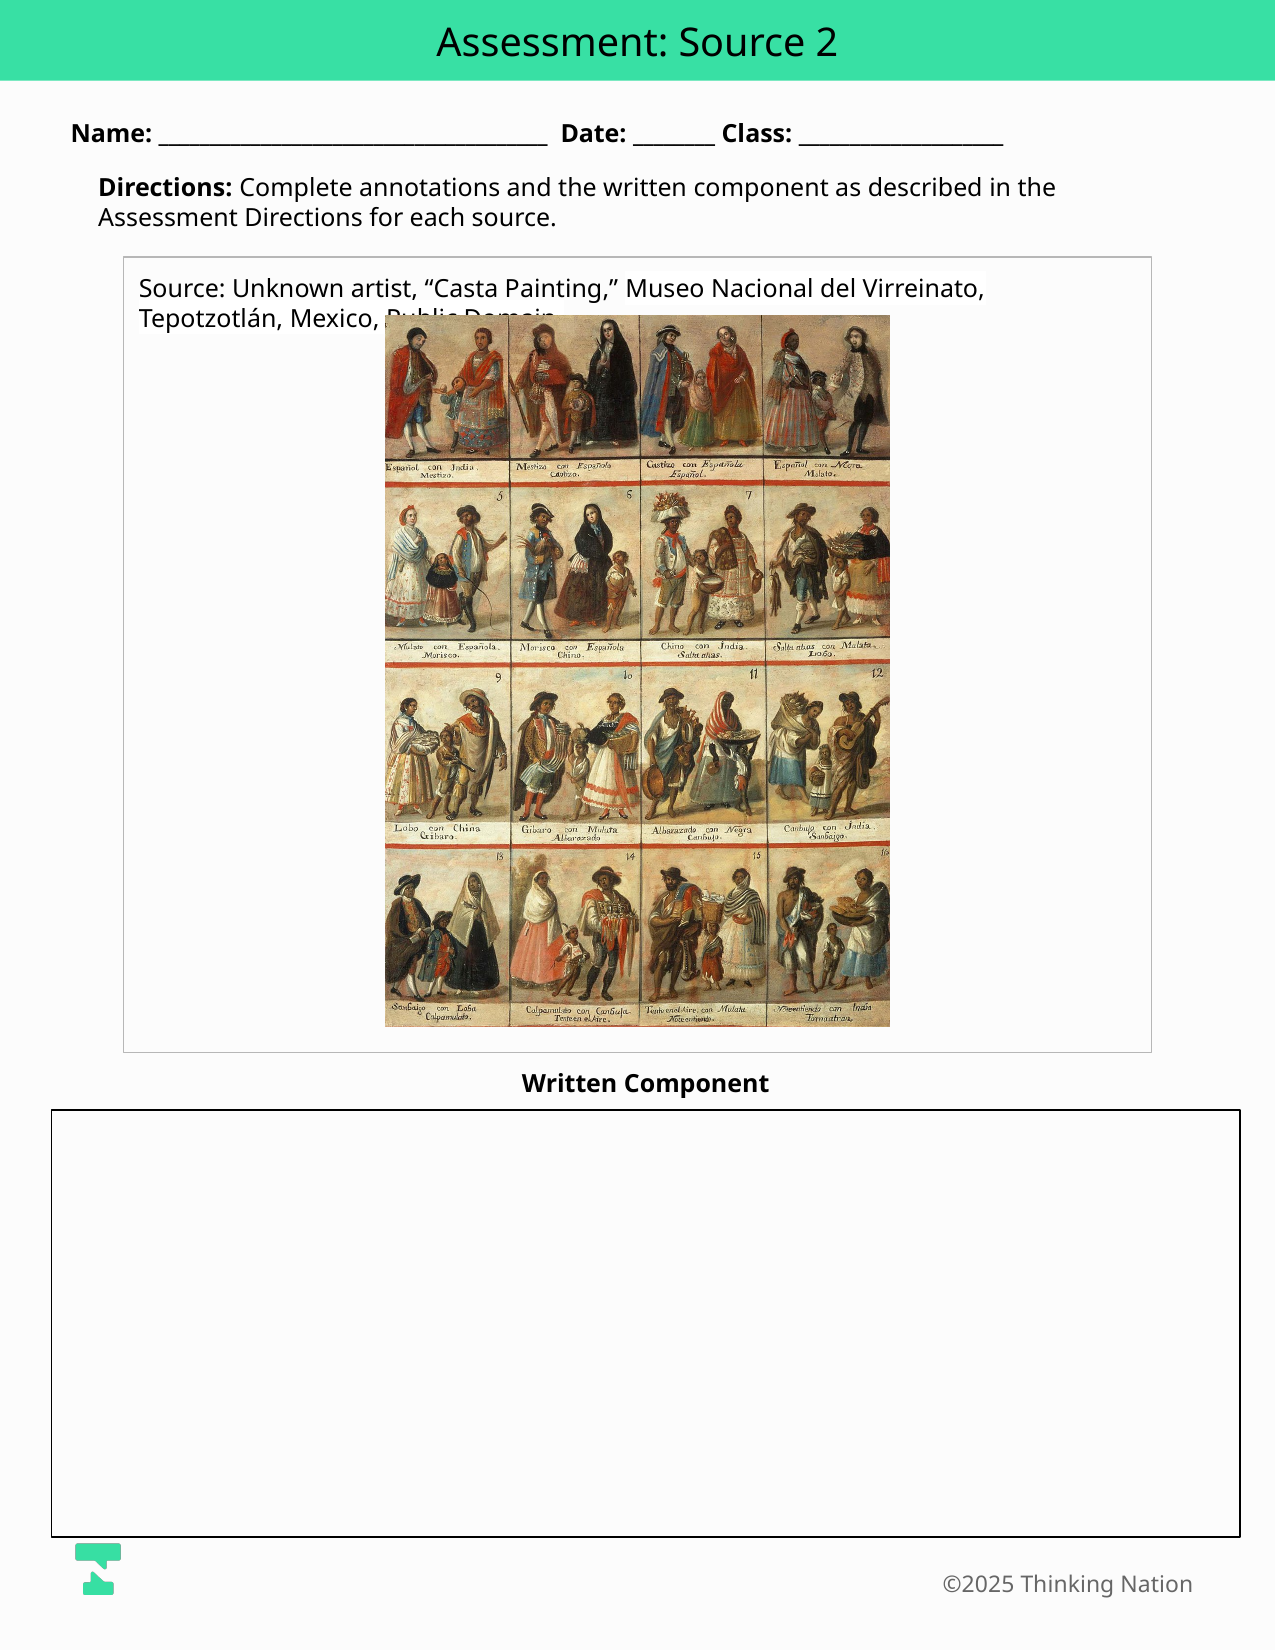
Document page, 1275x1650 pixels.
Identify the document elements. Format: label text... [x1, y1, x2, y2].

text_box Name: ______________________________________ Date: ________ Class: ____________________ [55, 102, 1223, 162]
picture [62, 1533, 134, 1605]
text_box [51, 1112, 1240, 1538]
picture [385, 315, 890, 1027]
text_box Written Component [51, 1052, 1240, 1112]
text_box Directions: Complete annotations and the written component as described in the Assessment Directions for each source. [83, 162, 1209, 247]
text_box Assessment: Source 2 [0, 0, 1275, 81]
text_box Source: Unknown artist, “Casta Painting,” Museo Nacional del Virreinato, Tepotzotlán, Mexico, Public Domain. [123, 257, 1152, 1052]
text_box ©2025 Thinking Nation [907, 1553, 1210, 1605]
